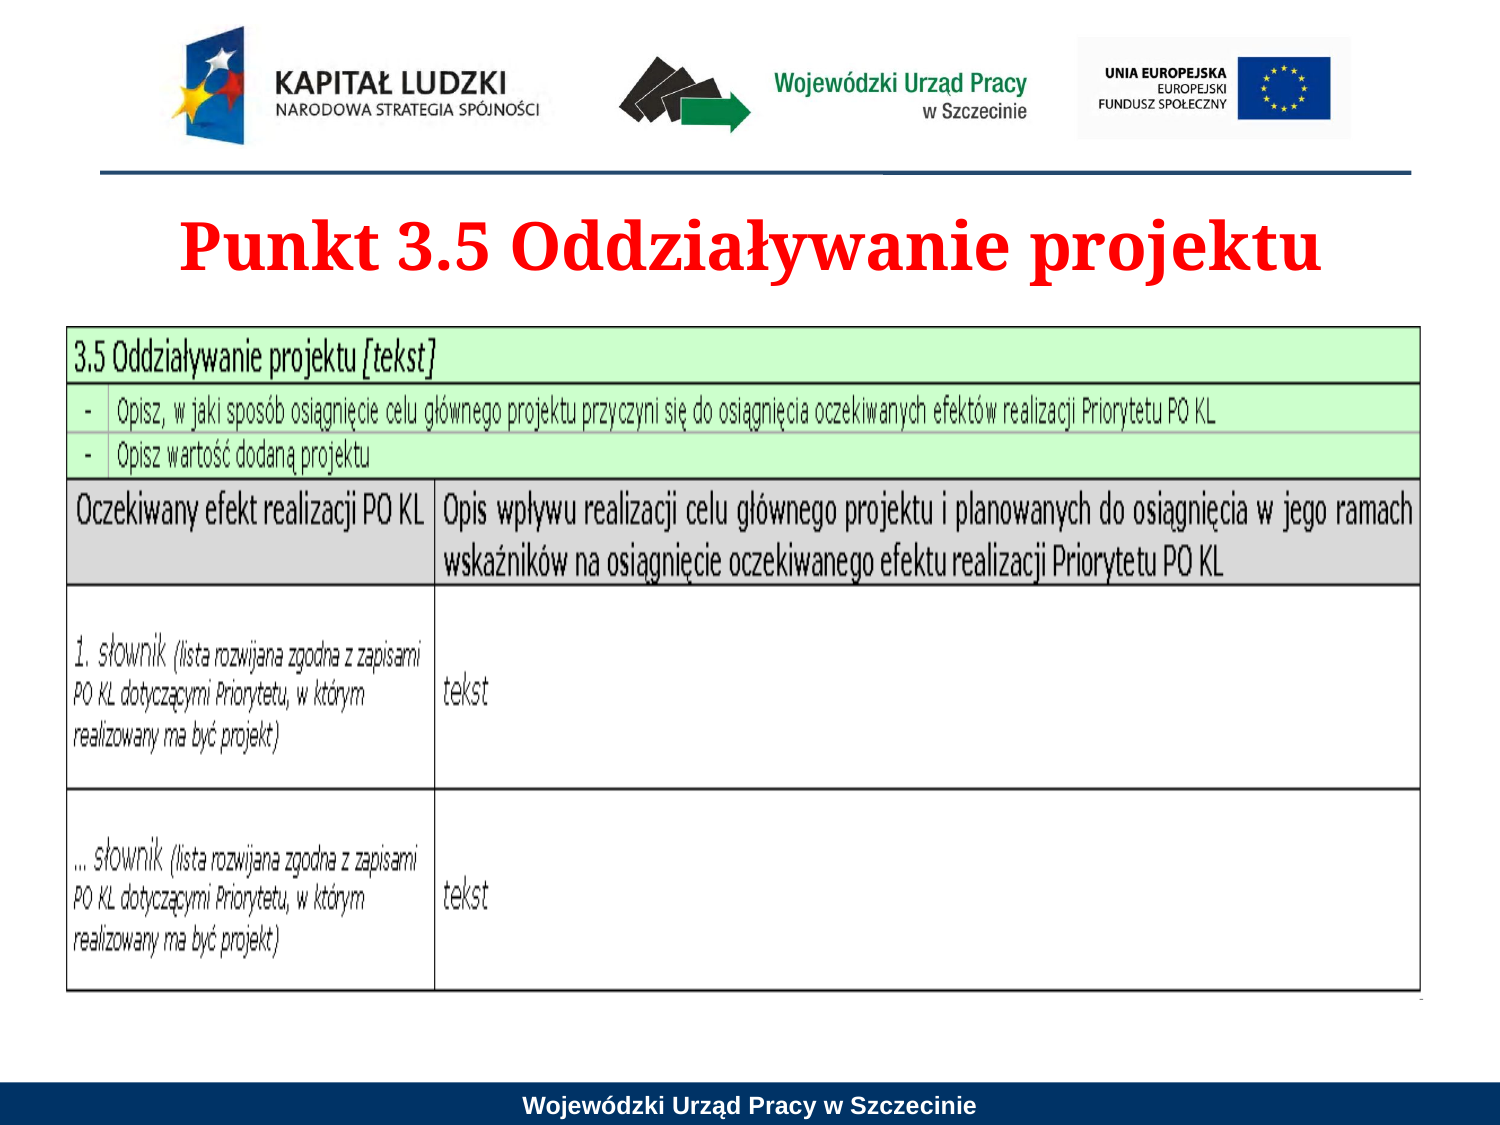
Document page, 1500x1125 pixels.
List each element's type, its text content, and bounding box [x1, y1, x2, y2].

title Punkt 3.5 Oddziaływanie projektu [76, 196, 1427, 301]
text_box [206, 208, 1317, 259]
picture [159, 24, 1353, 149]
picture [64, 326, 1424, 1000]
